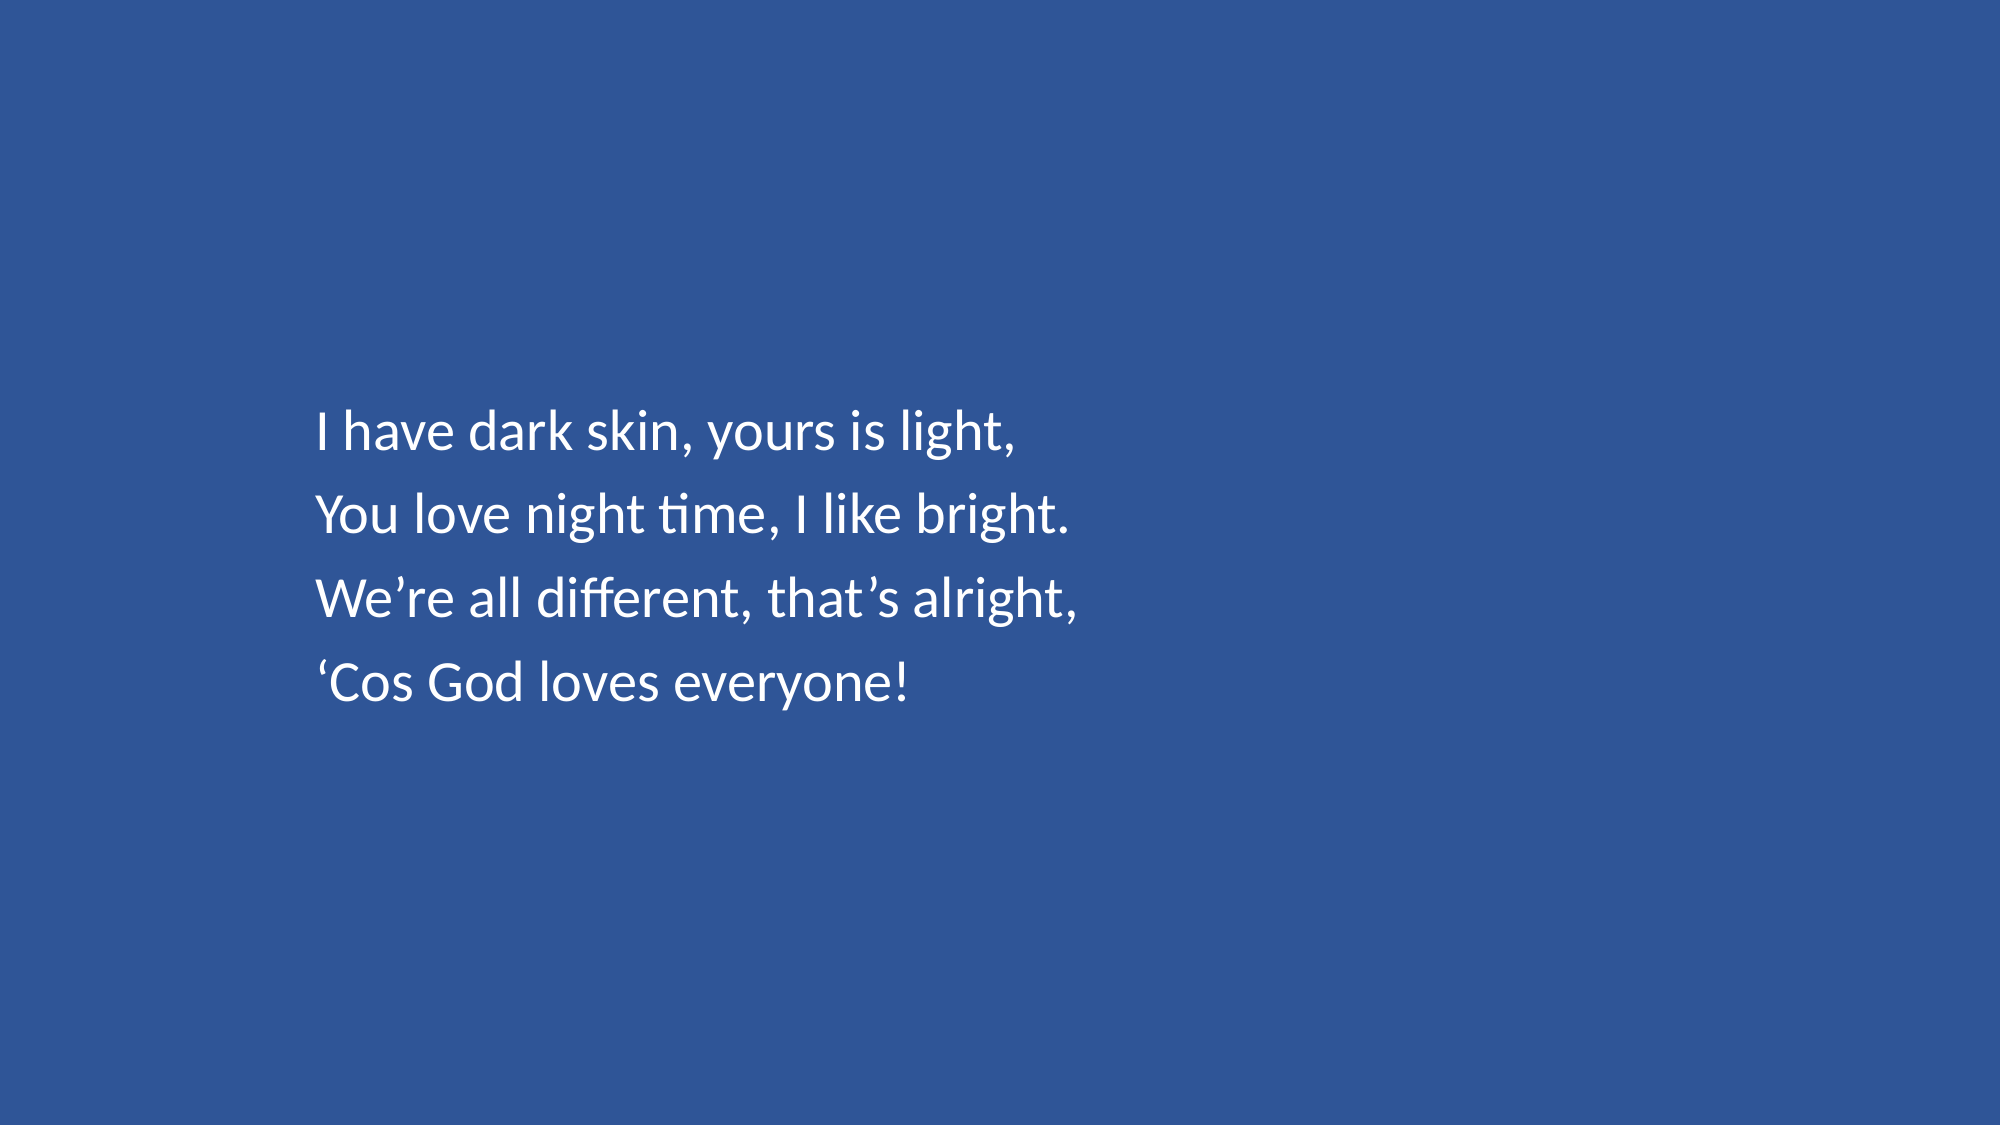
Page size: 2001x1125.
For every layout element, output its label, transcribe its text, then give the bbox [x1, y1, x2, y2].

list I have dark skin, yours is light, You love night time, I like bright. We’re all different, that’s alright, ‘Cos God loves everyone! [300, 392, 1700, 733]
